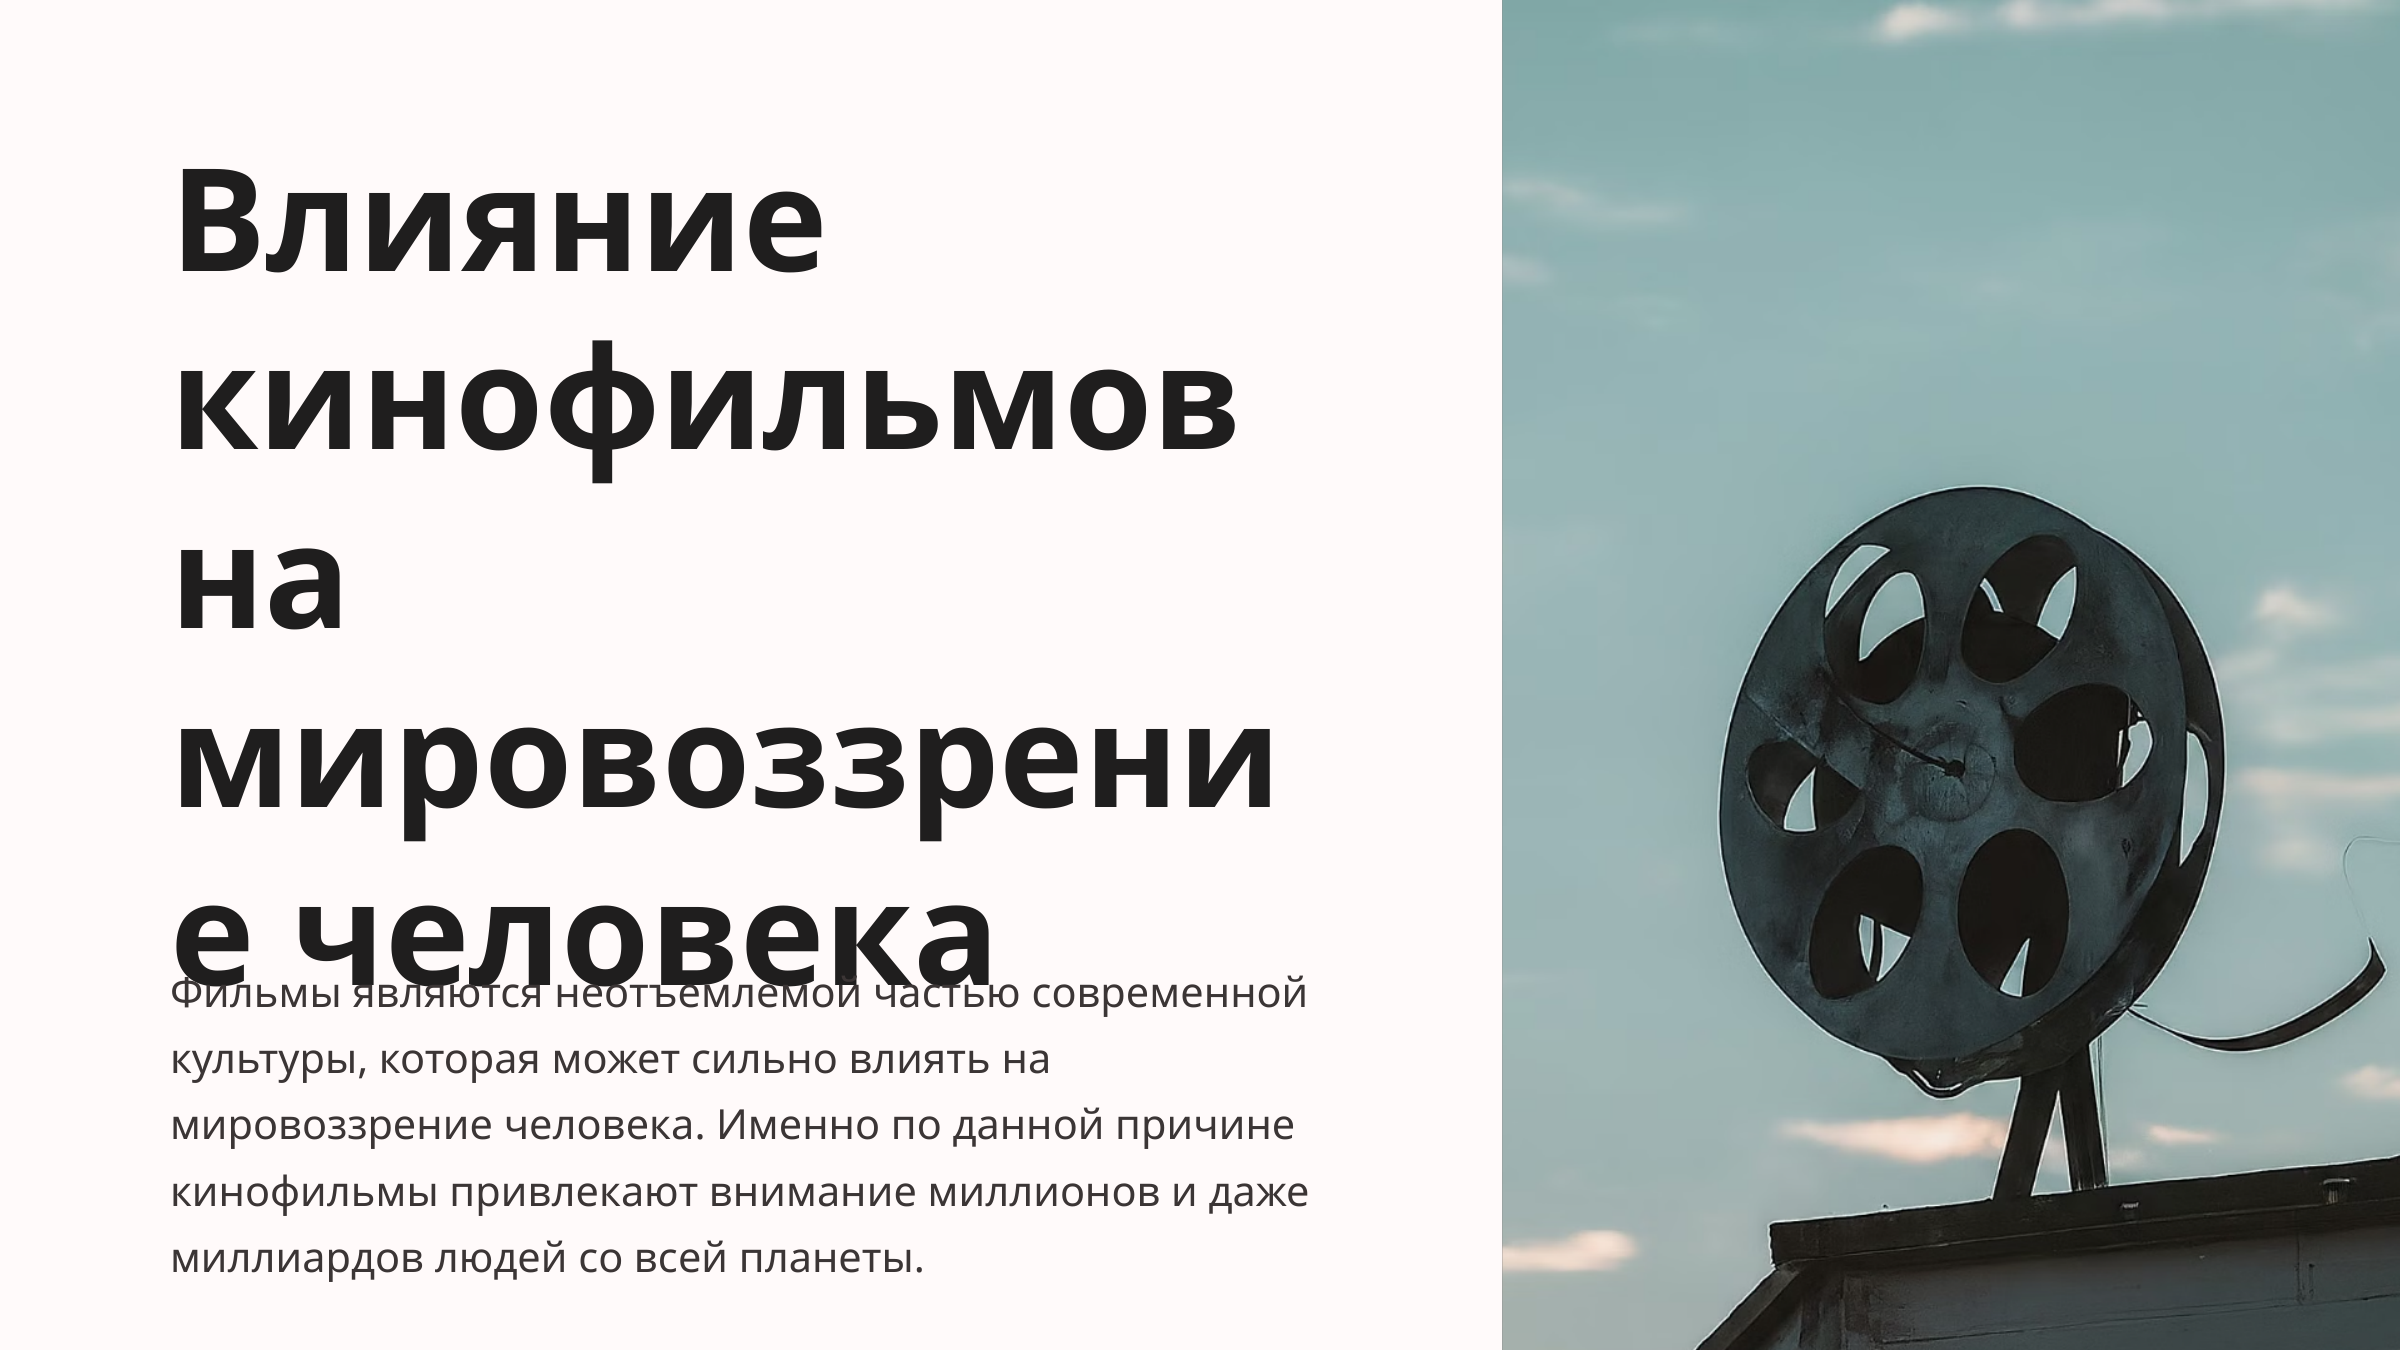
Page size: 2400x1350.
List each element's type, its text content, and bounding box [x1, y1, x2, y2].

text_box Фильмы являются неотъемлемой частью современной культуры, которая может сильно влиять на мировоззрение человека. Именно по данной причине кинофильмы привлекают внимание миллионов и даже миллиардов людей со всей планеты. [155, 941, 1345, 1350]
picture [1501, 0, 2400, 1350]
text_box Влияние кинофильмов на мировоззрение человека [155, 113, 1345, 941]
text_box [0, 0, 1501, 1350]
